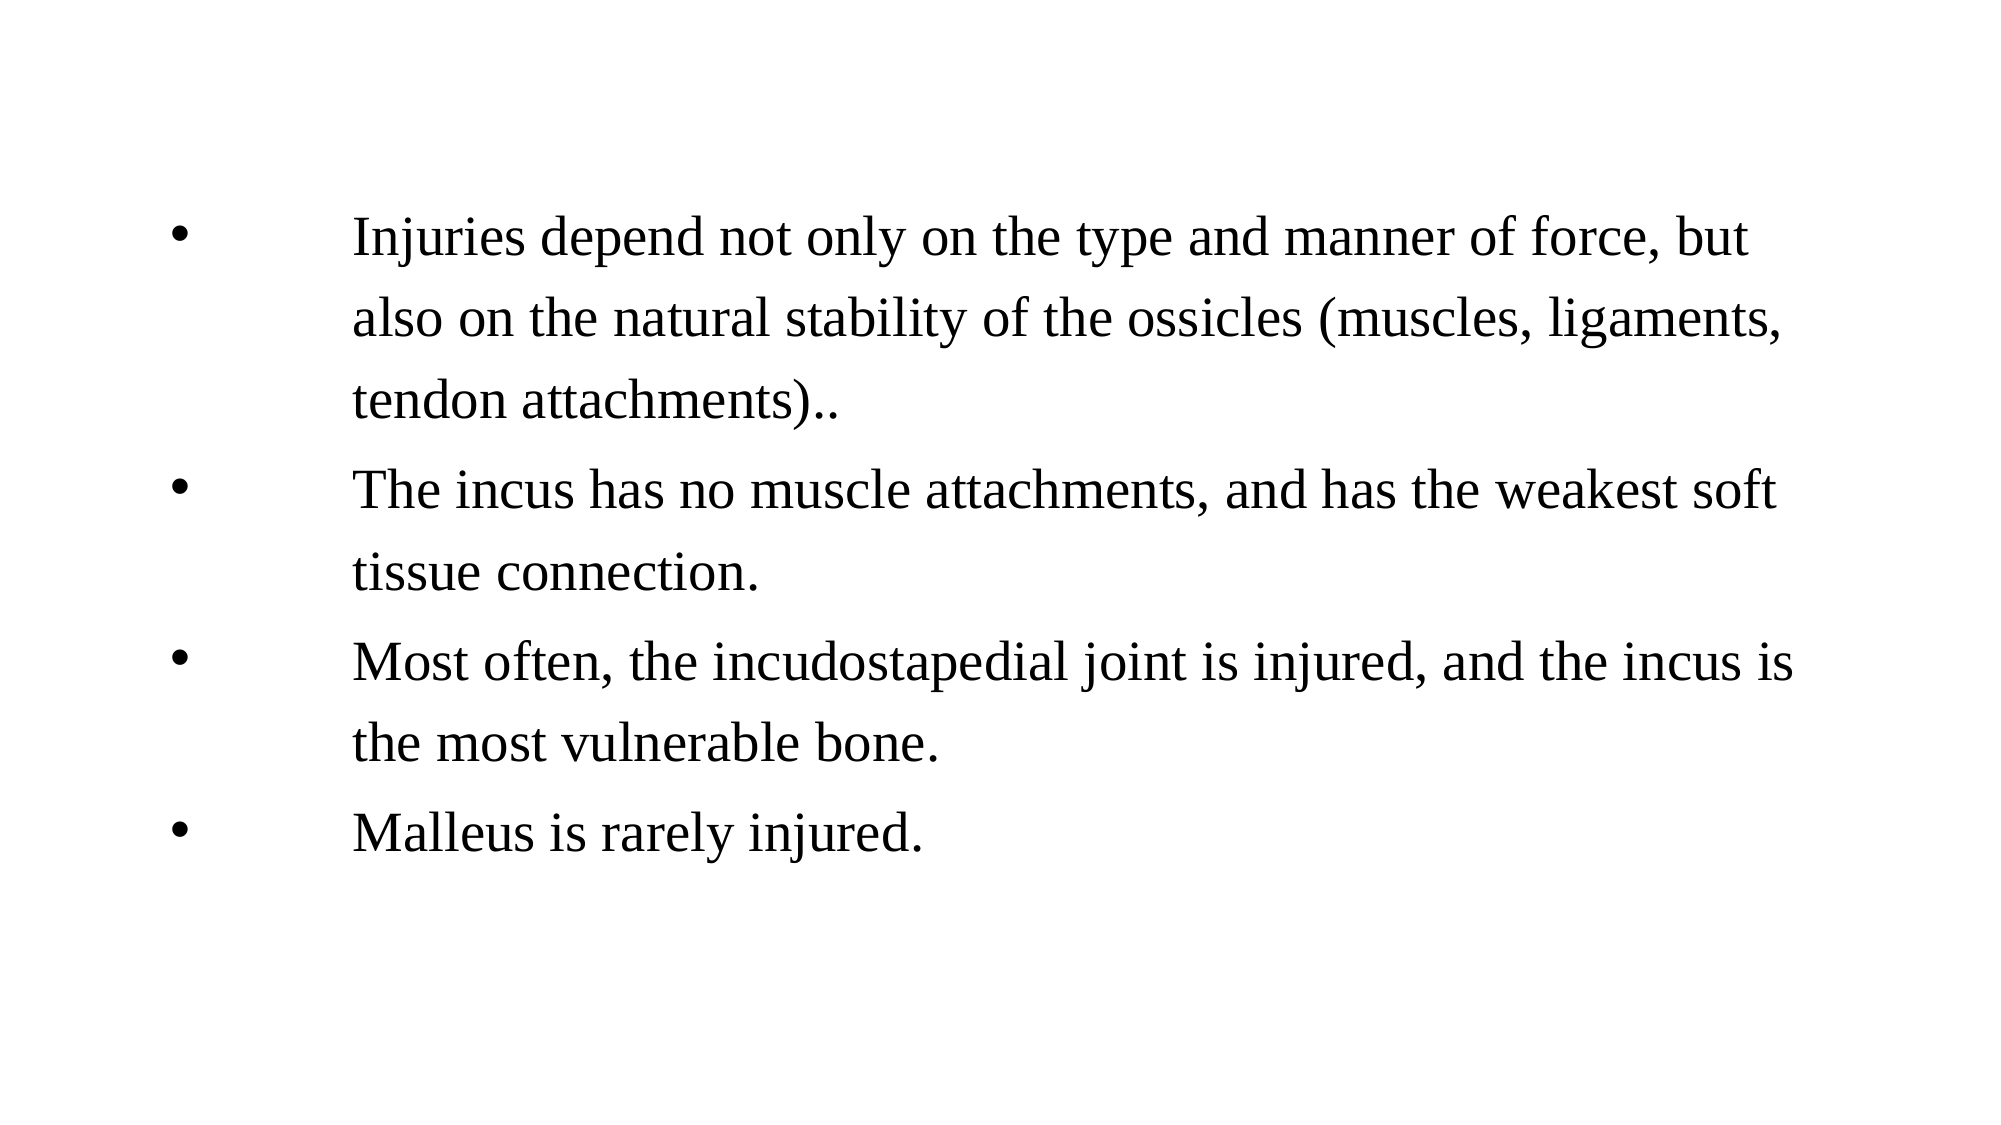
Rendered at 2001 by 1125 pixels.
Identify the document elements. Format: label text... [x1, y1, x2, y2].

list Injuries depend not only on the type and manner of force, but also on the natural stability of the ossicles (muscles, ligaments, tendon attachments).. The incus has no muscle attachments, and has the weakest soft tissue connection. Most often, the incudostapedial joint is injured, and the incus is the most vulnerable bone. Malleus is rarely injured. [137, 177, 1863, 1014]
